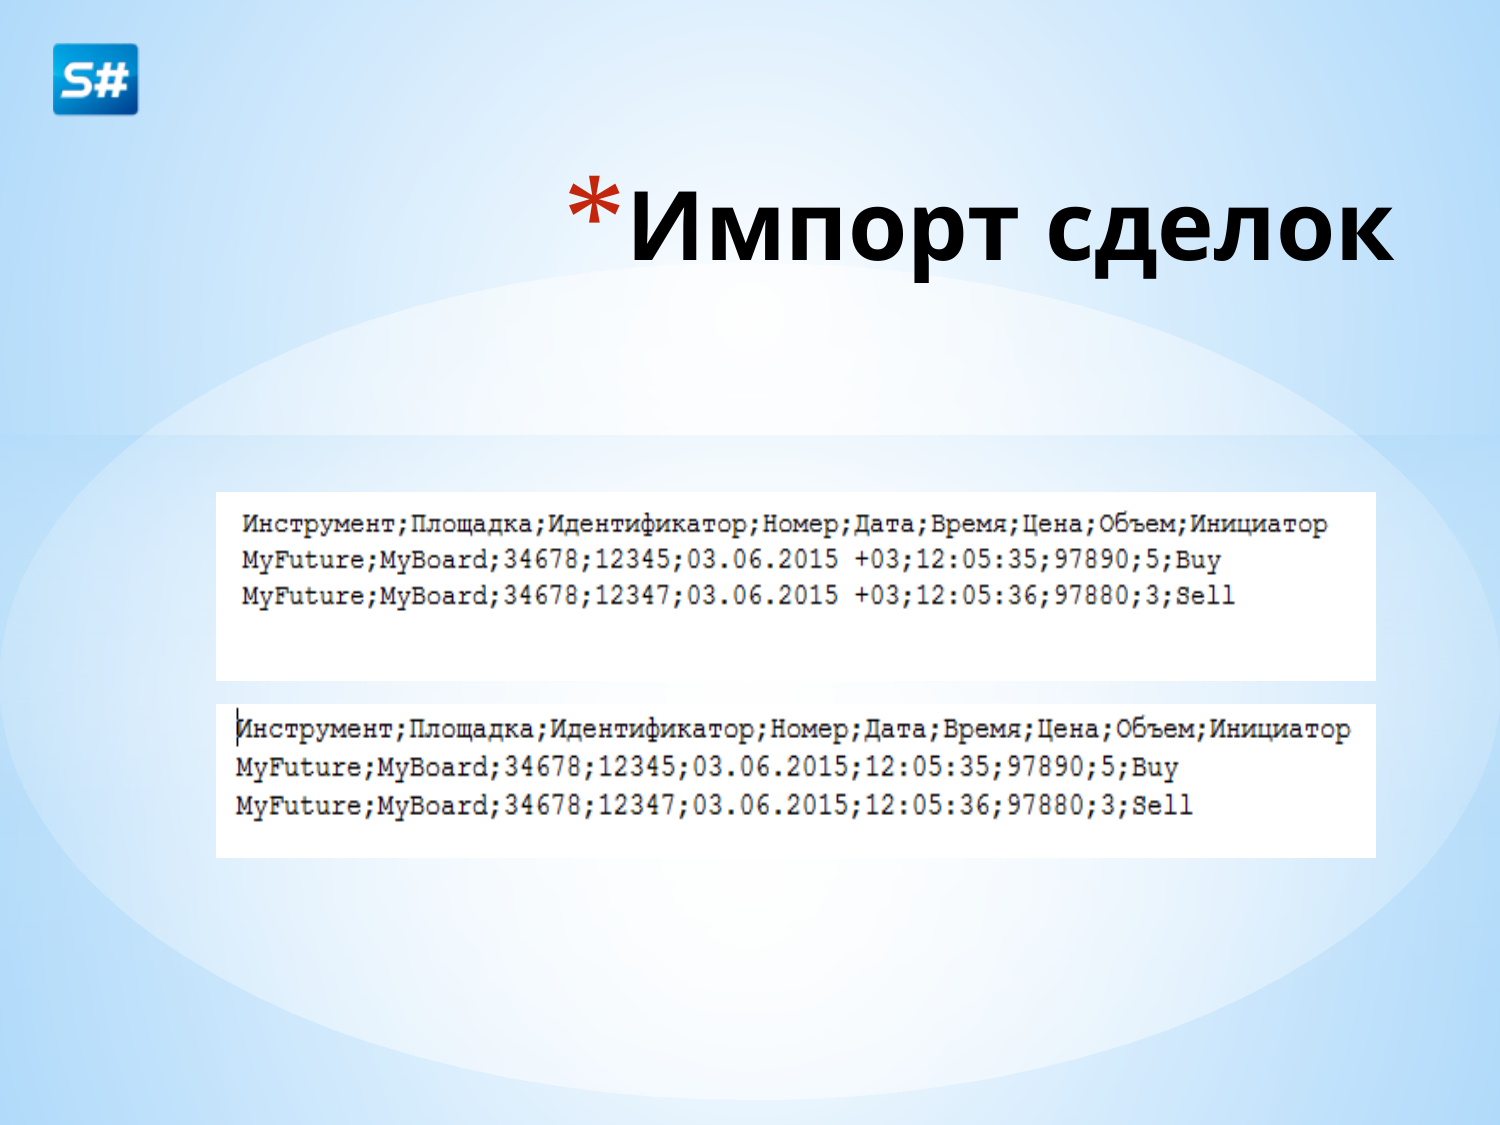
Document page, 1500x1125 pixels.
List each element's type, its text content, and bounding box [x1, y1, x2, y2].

picture [52, 42, 141, 118]
picture [215, 492, 1377, 681]
picture [215, 703, 1377, 858]
title Импорт сделок [348, 90, 1410, 287]
